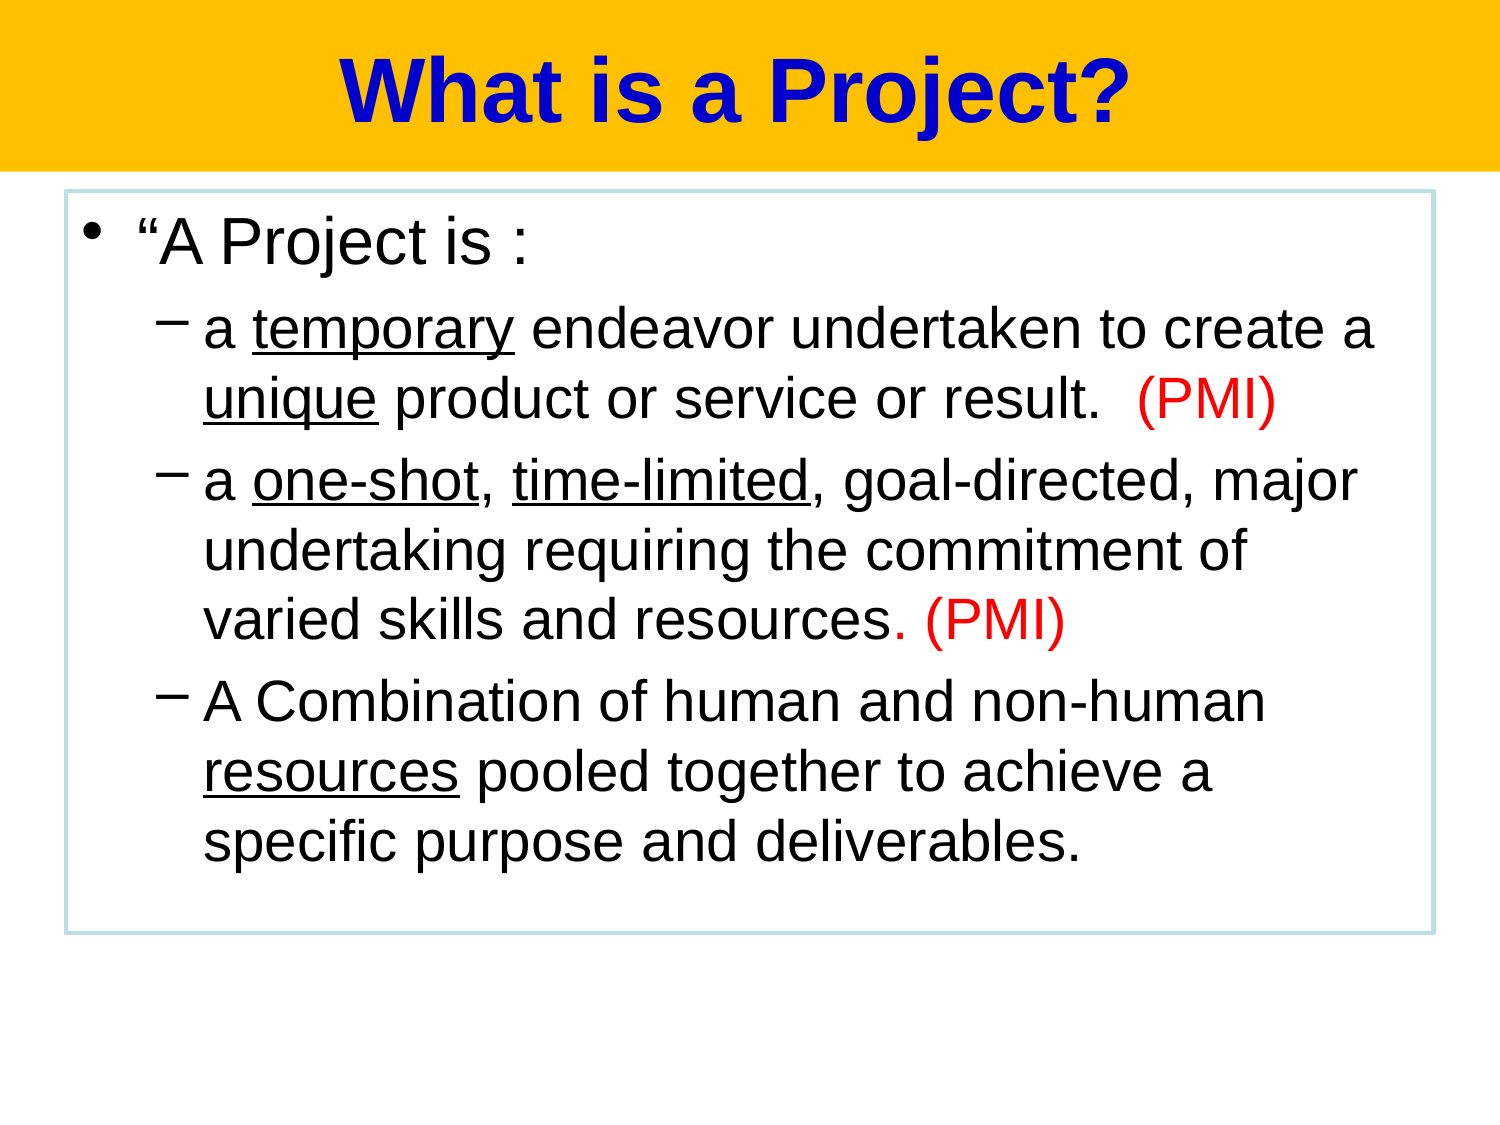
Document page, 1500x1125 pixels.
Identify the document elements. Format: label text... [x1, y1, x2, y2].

text_box What is a Project? [0, 0, 1500, 172]
list “A Project is : a temporary endeavor undertaken to create a unique product or service or result. (PMI) a one-shot, time-limited, goal-directed, major undertaking requiring the commitment of varied skills and resources. (PMI) A Combination of human and non-human resources pooled together to achieve a specific purpose and deliverables. [64, 189, 1436, 935]
